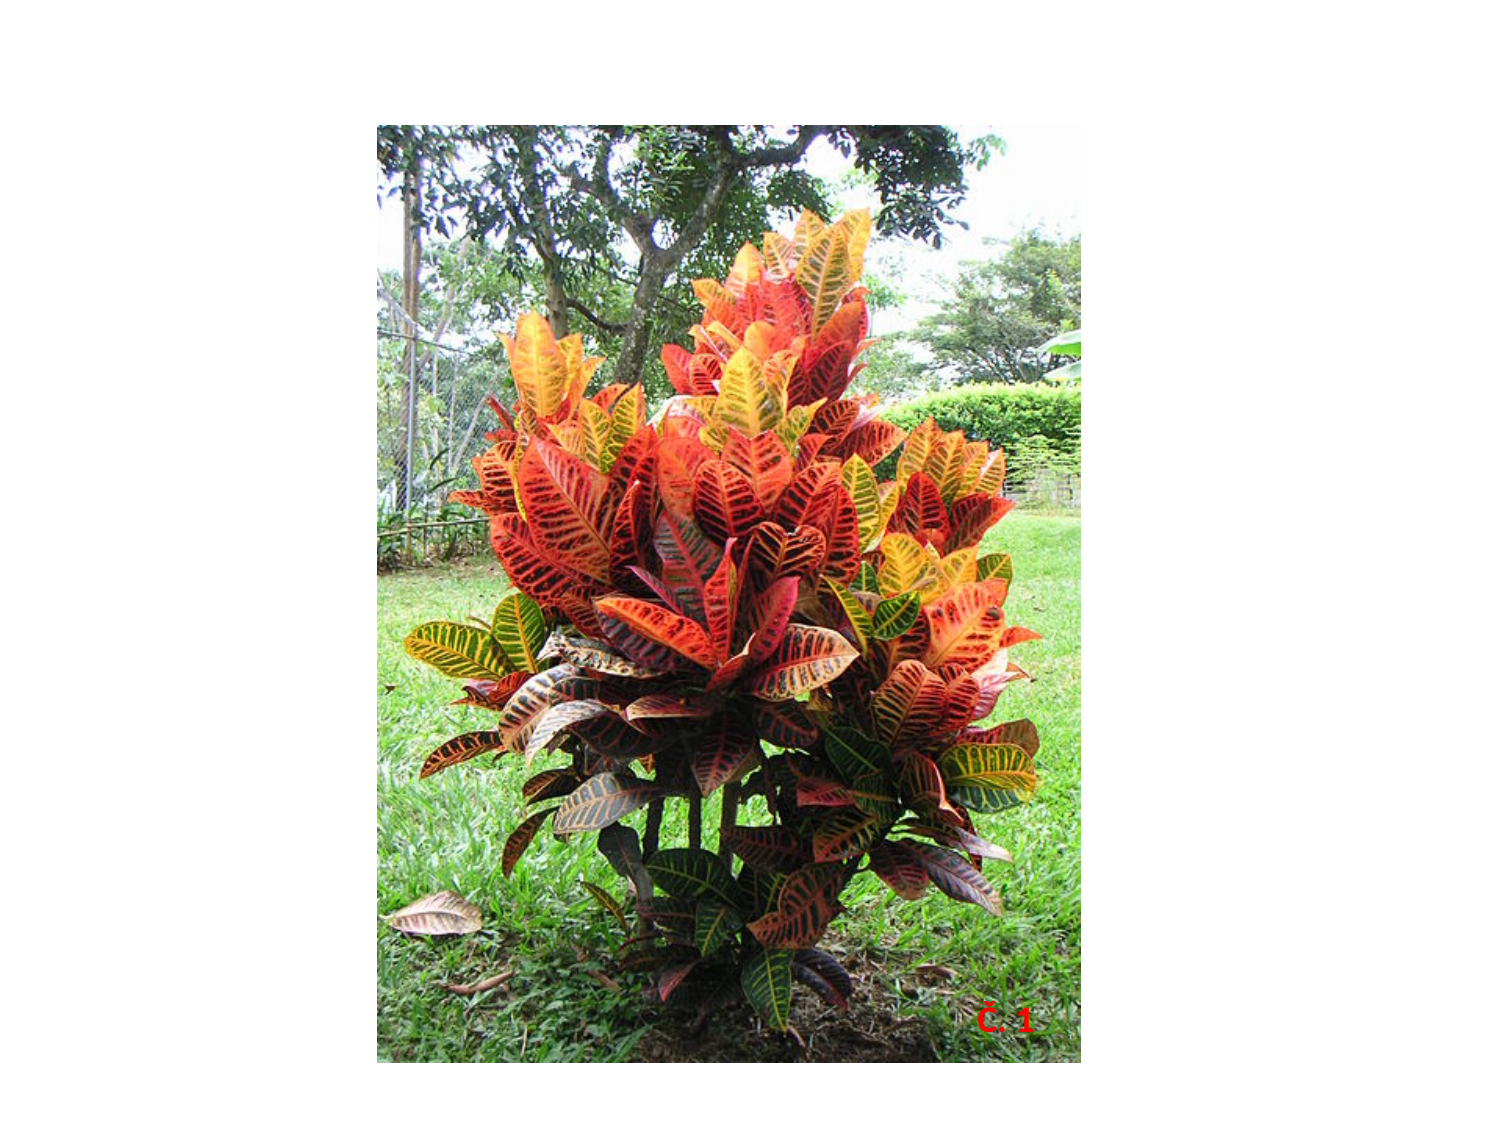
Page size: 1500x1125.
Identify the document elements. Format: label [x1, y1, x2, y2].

picture [376, 125, 1081, 1064]
